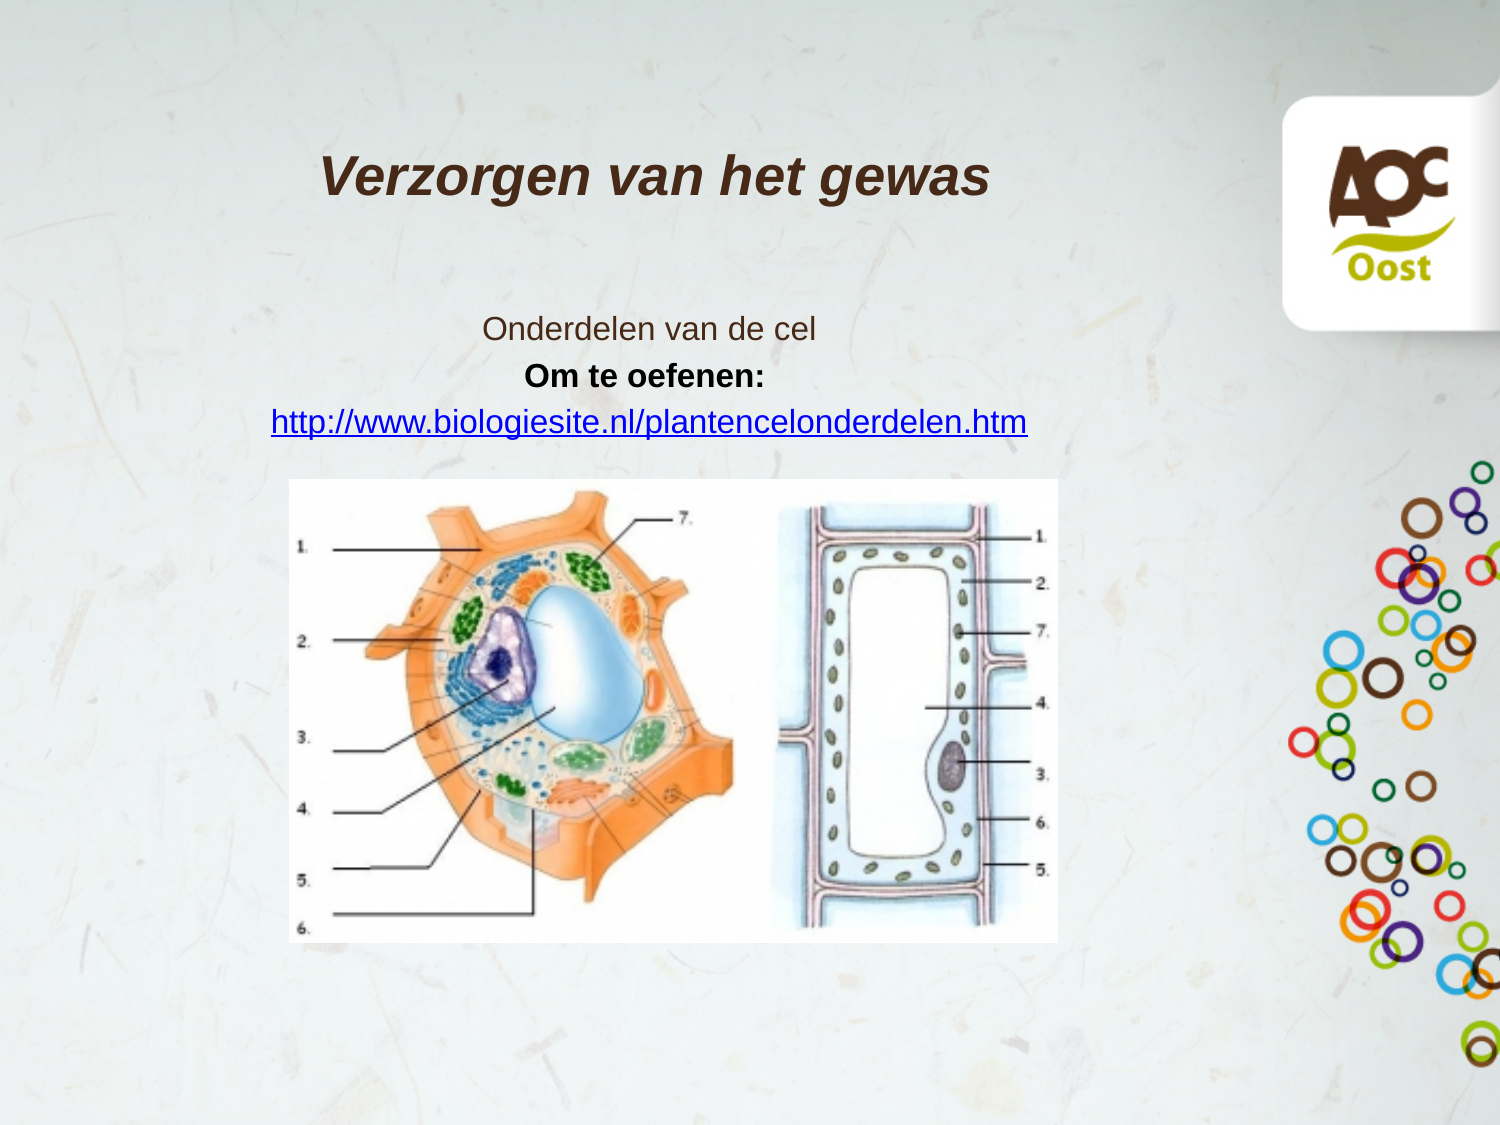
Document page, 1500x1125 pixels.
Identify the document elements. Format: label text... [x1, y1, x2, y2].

picture [0, 0, 1500, 1125]
title Verzorgen van het gewas [112, 101, 1199, 244]
subtitle Onderdelen van de cel Om te oefenen: http://www.biologiesite.nl/plantencelonderdelen.htm [64, 253, 1235, 785]
